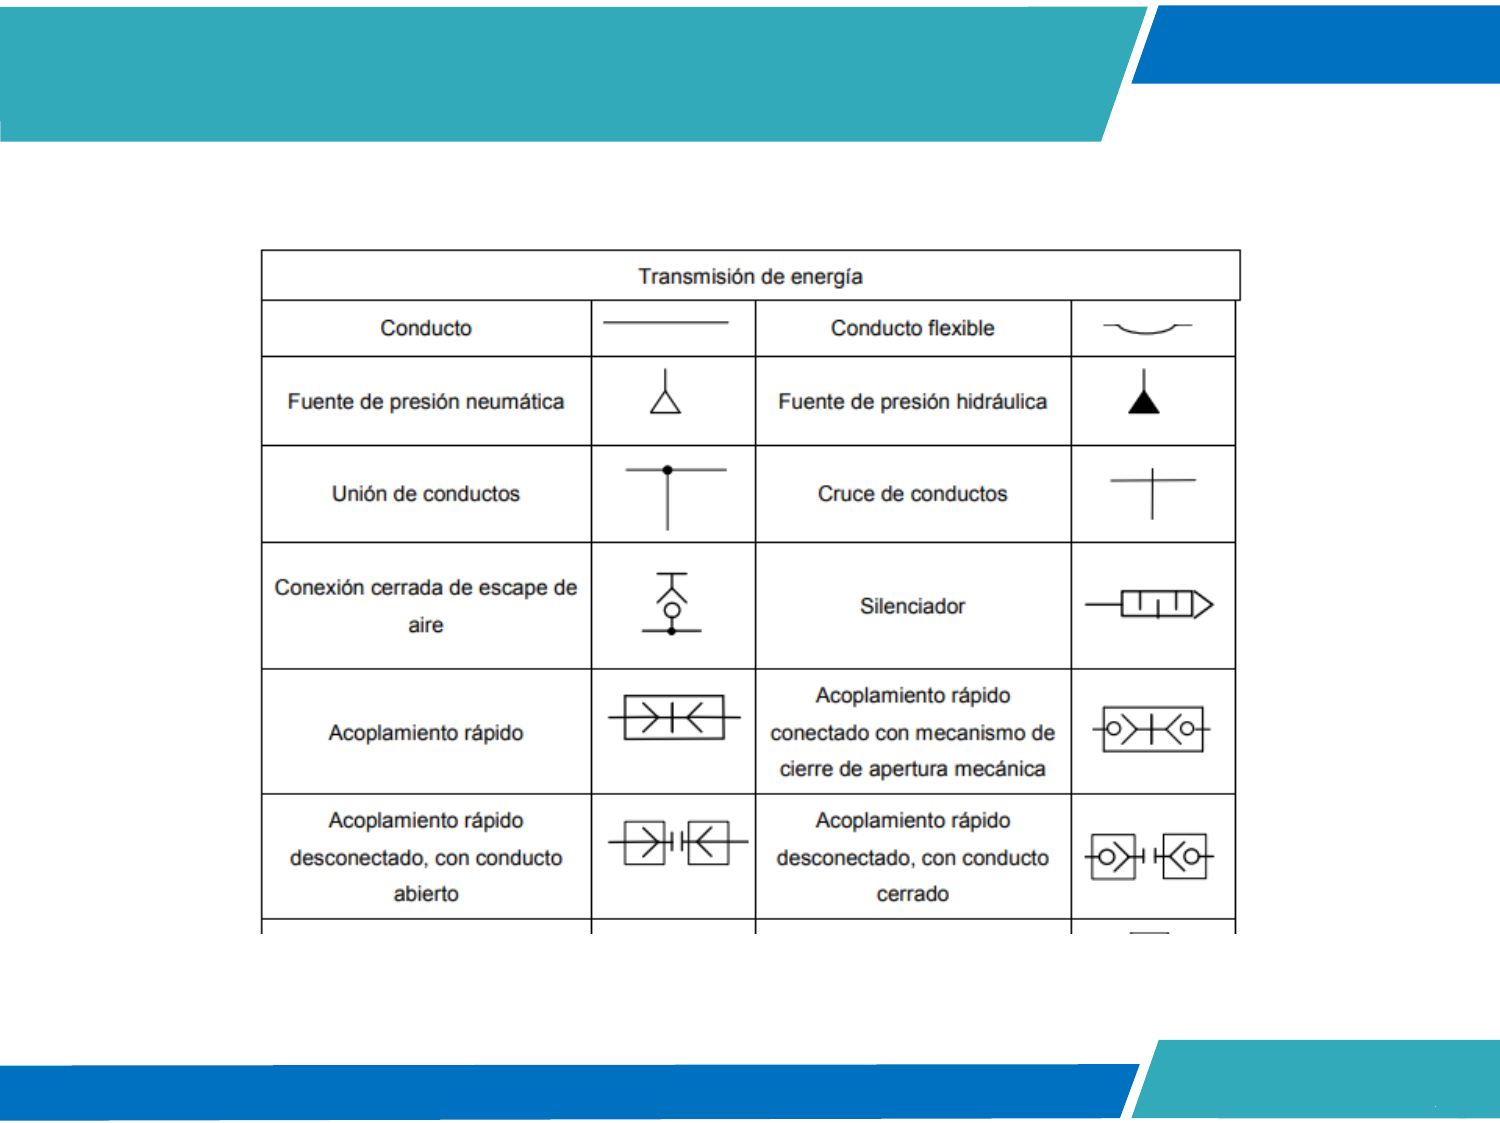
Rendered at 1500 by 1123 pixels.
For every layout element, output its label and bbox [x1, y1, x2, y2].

text_box [102, 348, 1396, 1034]
picture [240, 235, 1258, 934]
text_box [1421, 1044, 1494, 1121]
